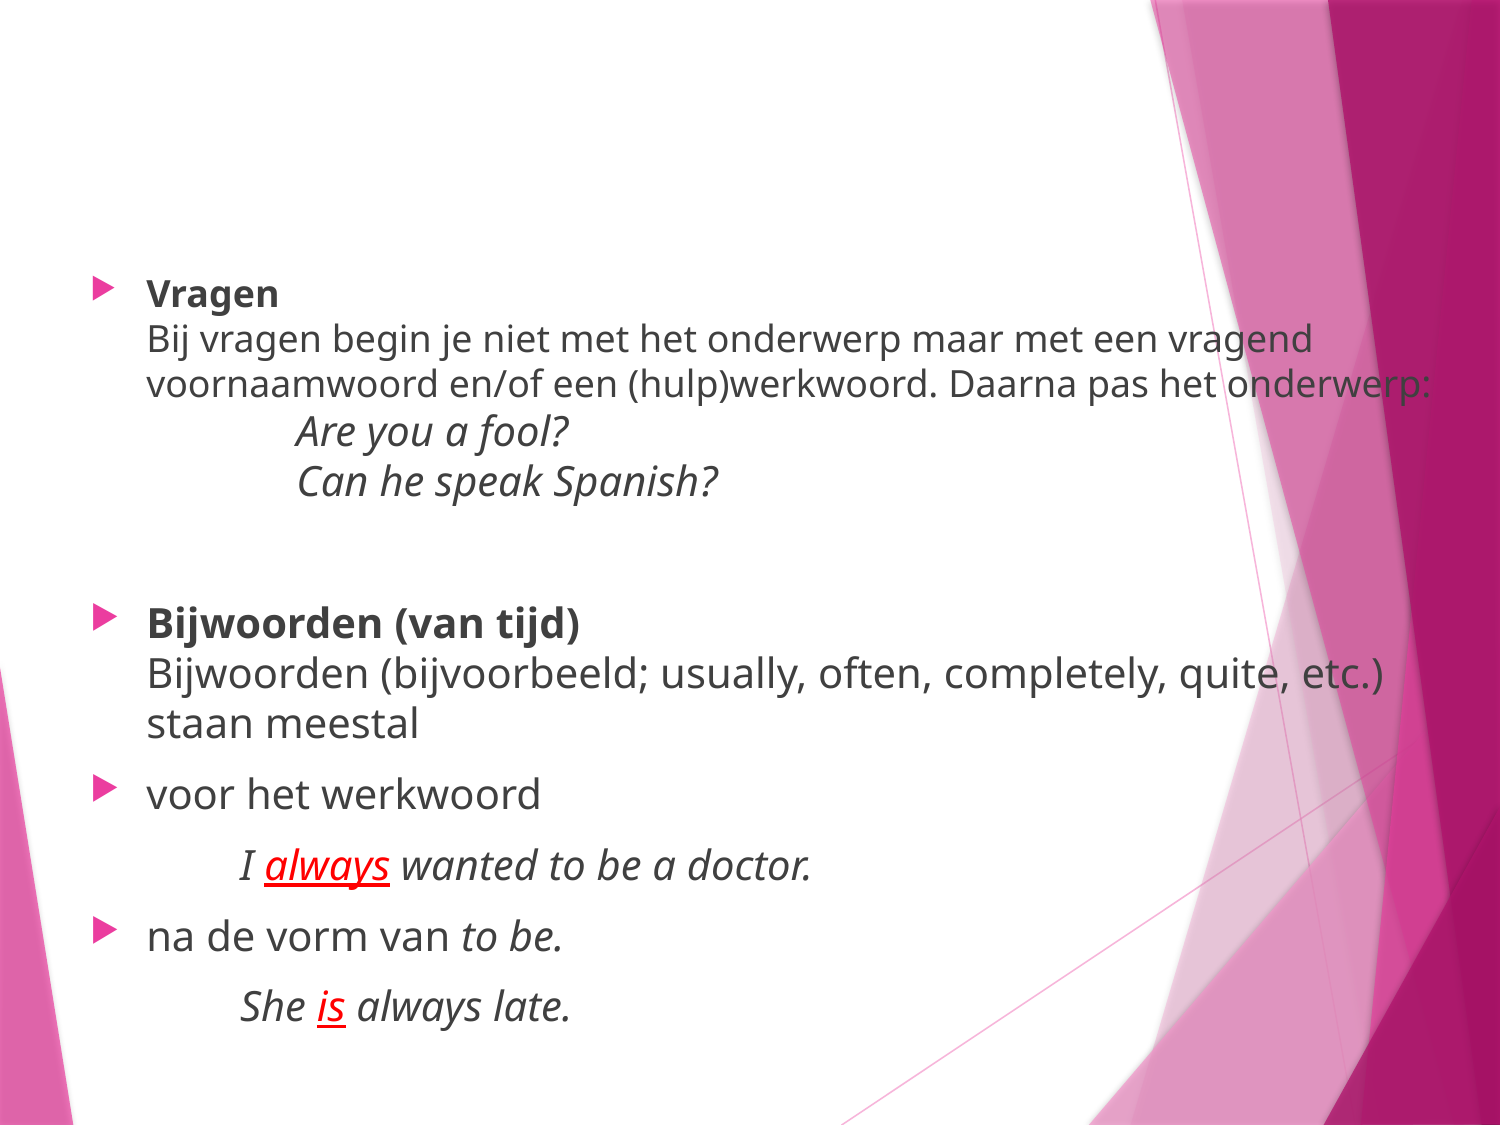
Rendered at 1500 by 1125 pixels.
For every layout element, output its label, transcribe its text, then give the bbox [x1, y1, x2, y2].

list Vragen Bij vragen begin je niet met het onderwerp maar met een vragend voornaamwoord en/of een (hulp)werkwoord. Daarna pas het onderwerp: Are you a fool? Can he speak Spanish? Bijwoorden (van tijd) Bijwoorden (bijvoorbeeld; usually, often, completely, quite, etc.) staan meestal voor het werkwoord I always wanted to be a doctor. na de vorm van to be. She is always late. [75, 262, 1459, 1125]
